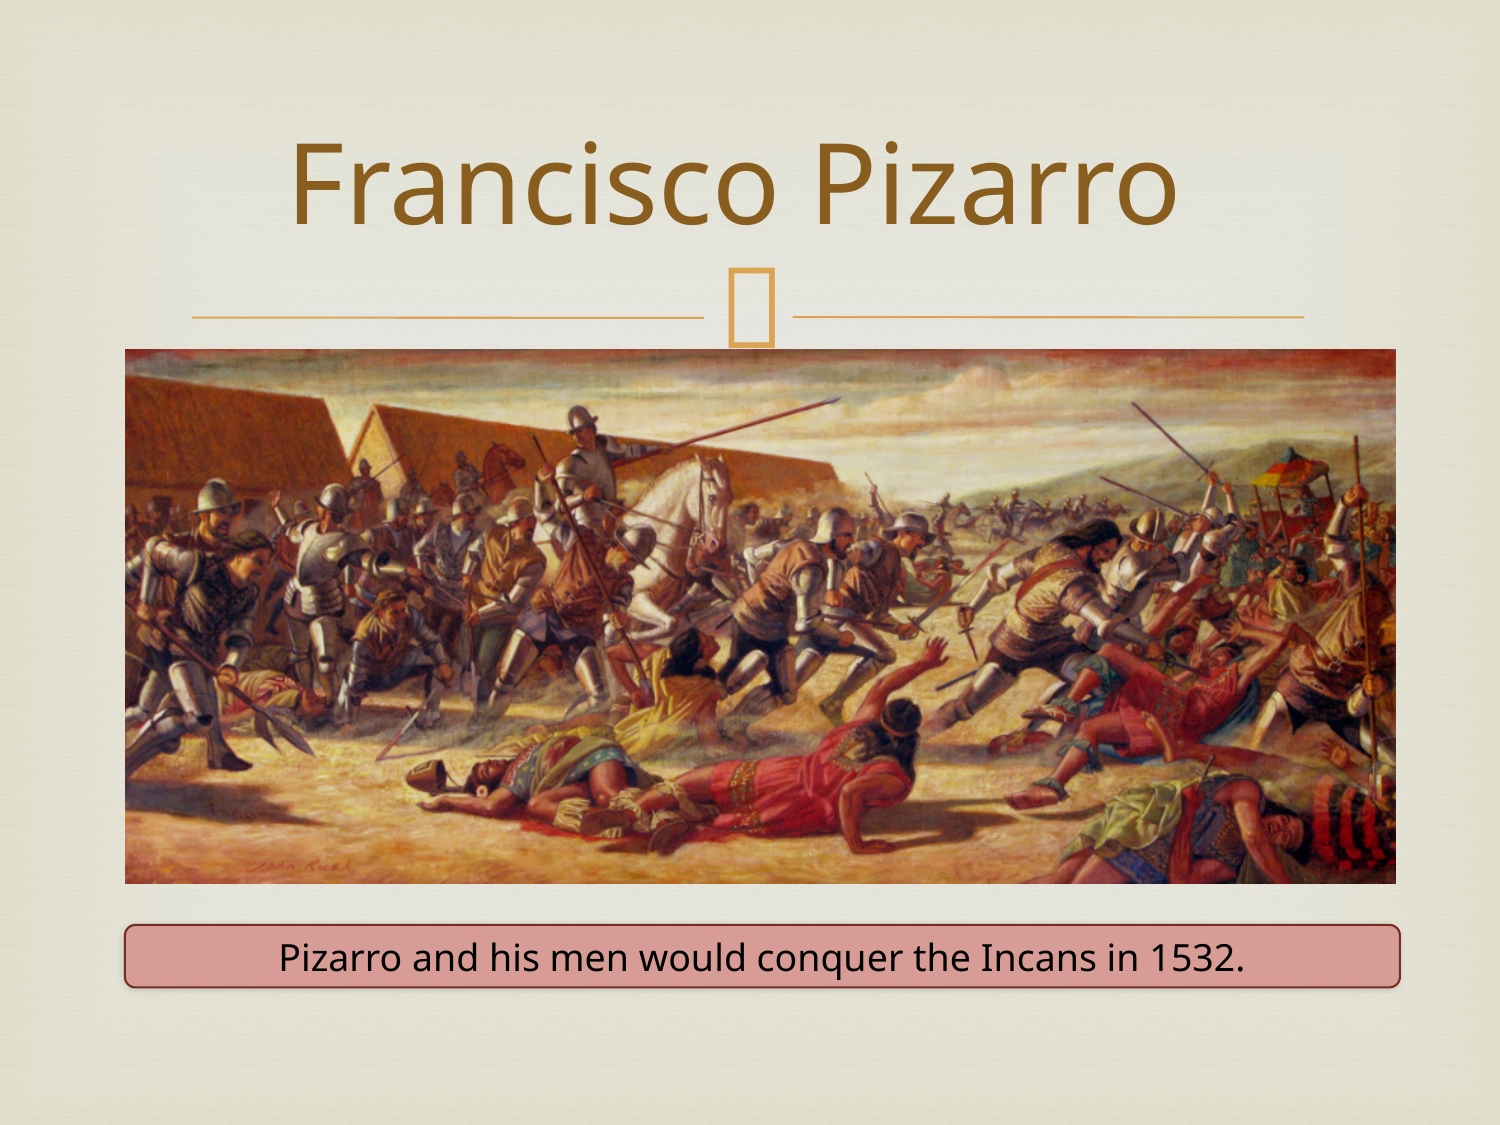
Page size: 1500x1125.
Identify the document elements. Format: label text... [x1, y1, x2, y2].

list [124, 349, 1397, 885]
title Francisco Pizarro [112, 93, 1386, 267]
text_box Pizarro and his men would conquer the Incans in 1532. [123, 923, 1401, 989]
